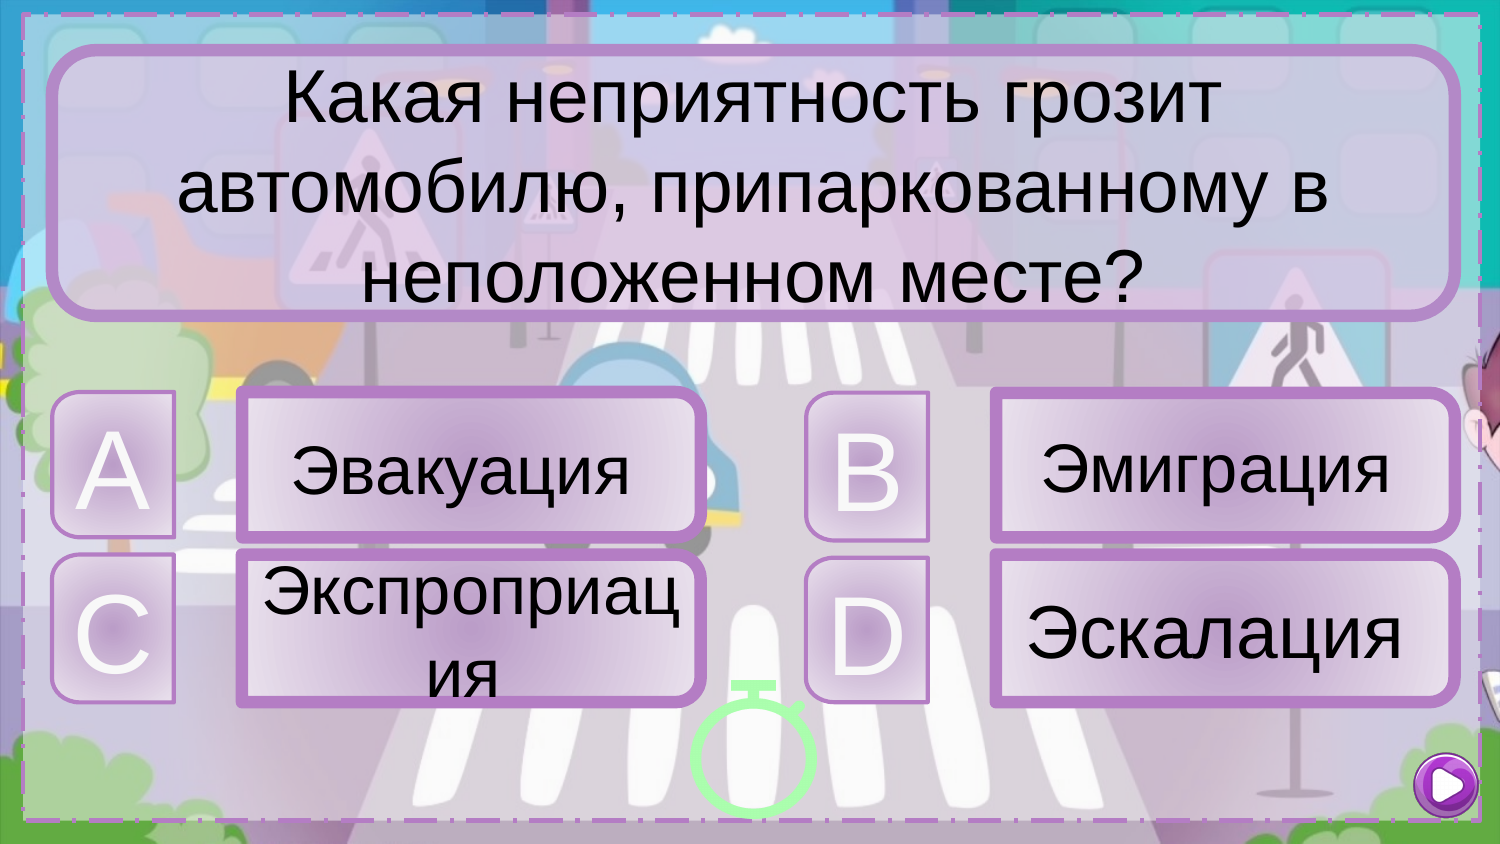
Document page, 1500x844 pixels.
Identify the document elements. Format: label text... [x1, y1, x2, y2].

text_box Эвакуация [240, 389, 703, 540]
text_box Экспроприация [239, 552, 703, 705]
text_box B [804, 390, 931, 543]
text_box Какая неприятность грозит автомобилю, припаркованному в неположенном месте? [49, 48, 1457, 318]
text_box A [50, 389, 177, 540]
text_box Эскалация [993, 552, 1457, 705]
text_box [21, 12, 1482, 823]
text_box C [49, 552, 176, 705]
text_box Эмиграция [994, 390, 1457, 540]
text_box D [803, 555, 930, 705]
picture [0, 0, 1500, 844]
